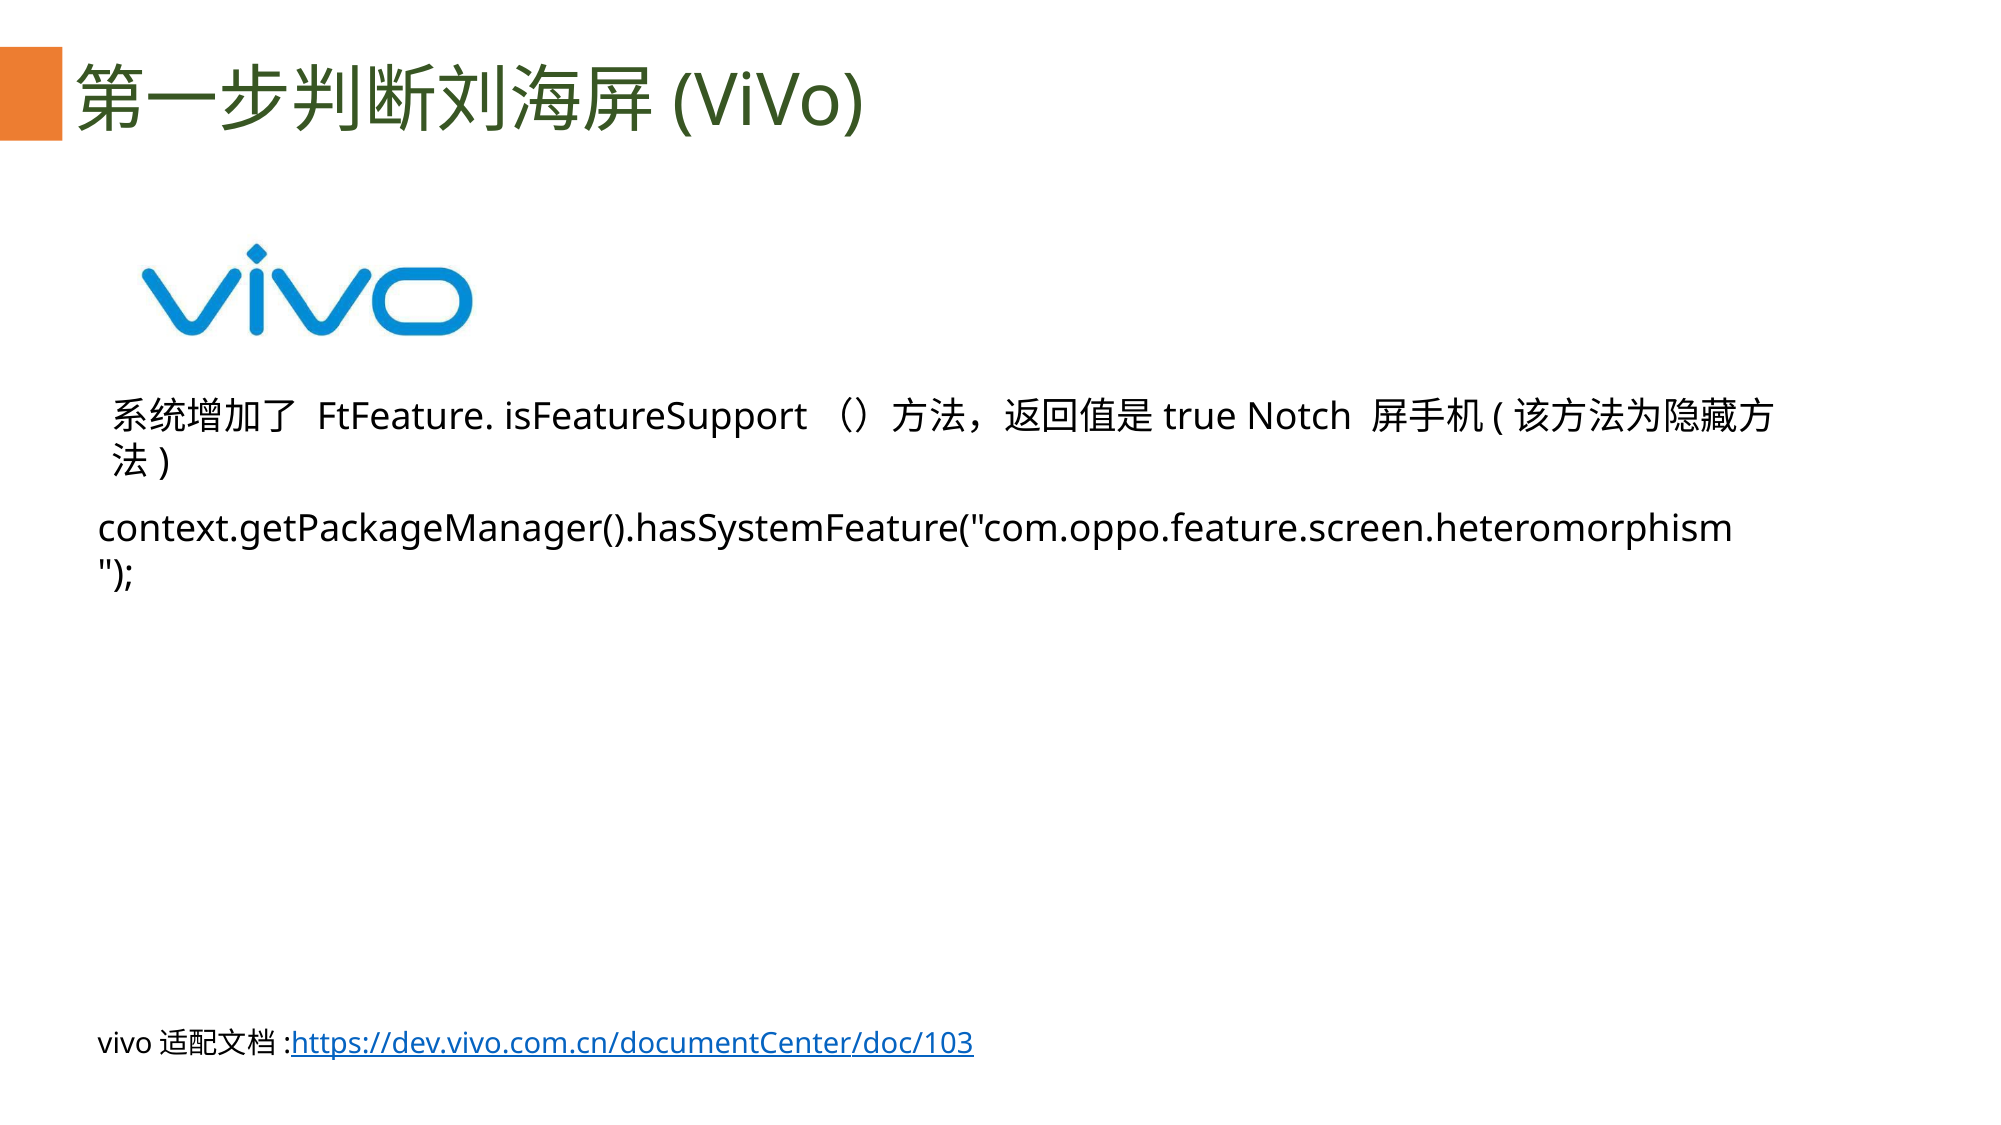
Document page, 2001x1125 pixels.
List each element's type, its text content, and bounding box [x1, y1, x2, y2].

text_box 第一步判断刘海屏(ViVo) [62, 47, 1938, 144]
picture [137, 214, 477, 344]
text_box vivo适配文档:https://dev.vivo.com.cn/documentCenter/doc/103 [82, 1016, 1348, 1071]
text_box 系统增加了 FtFeature. isFeatureSupport（）方法，返回值是true Notch 屏手机(该方法为隐藏方法) [97, 384, 1799, 490]
text_box context.getPackageManager().hasSystemFeature("com.oppo.feature.screen.heteromorphism"); [82, 451, 1751, 602]
